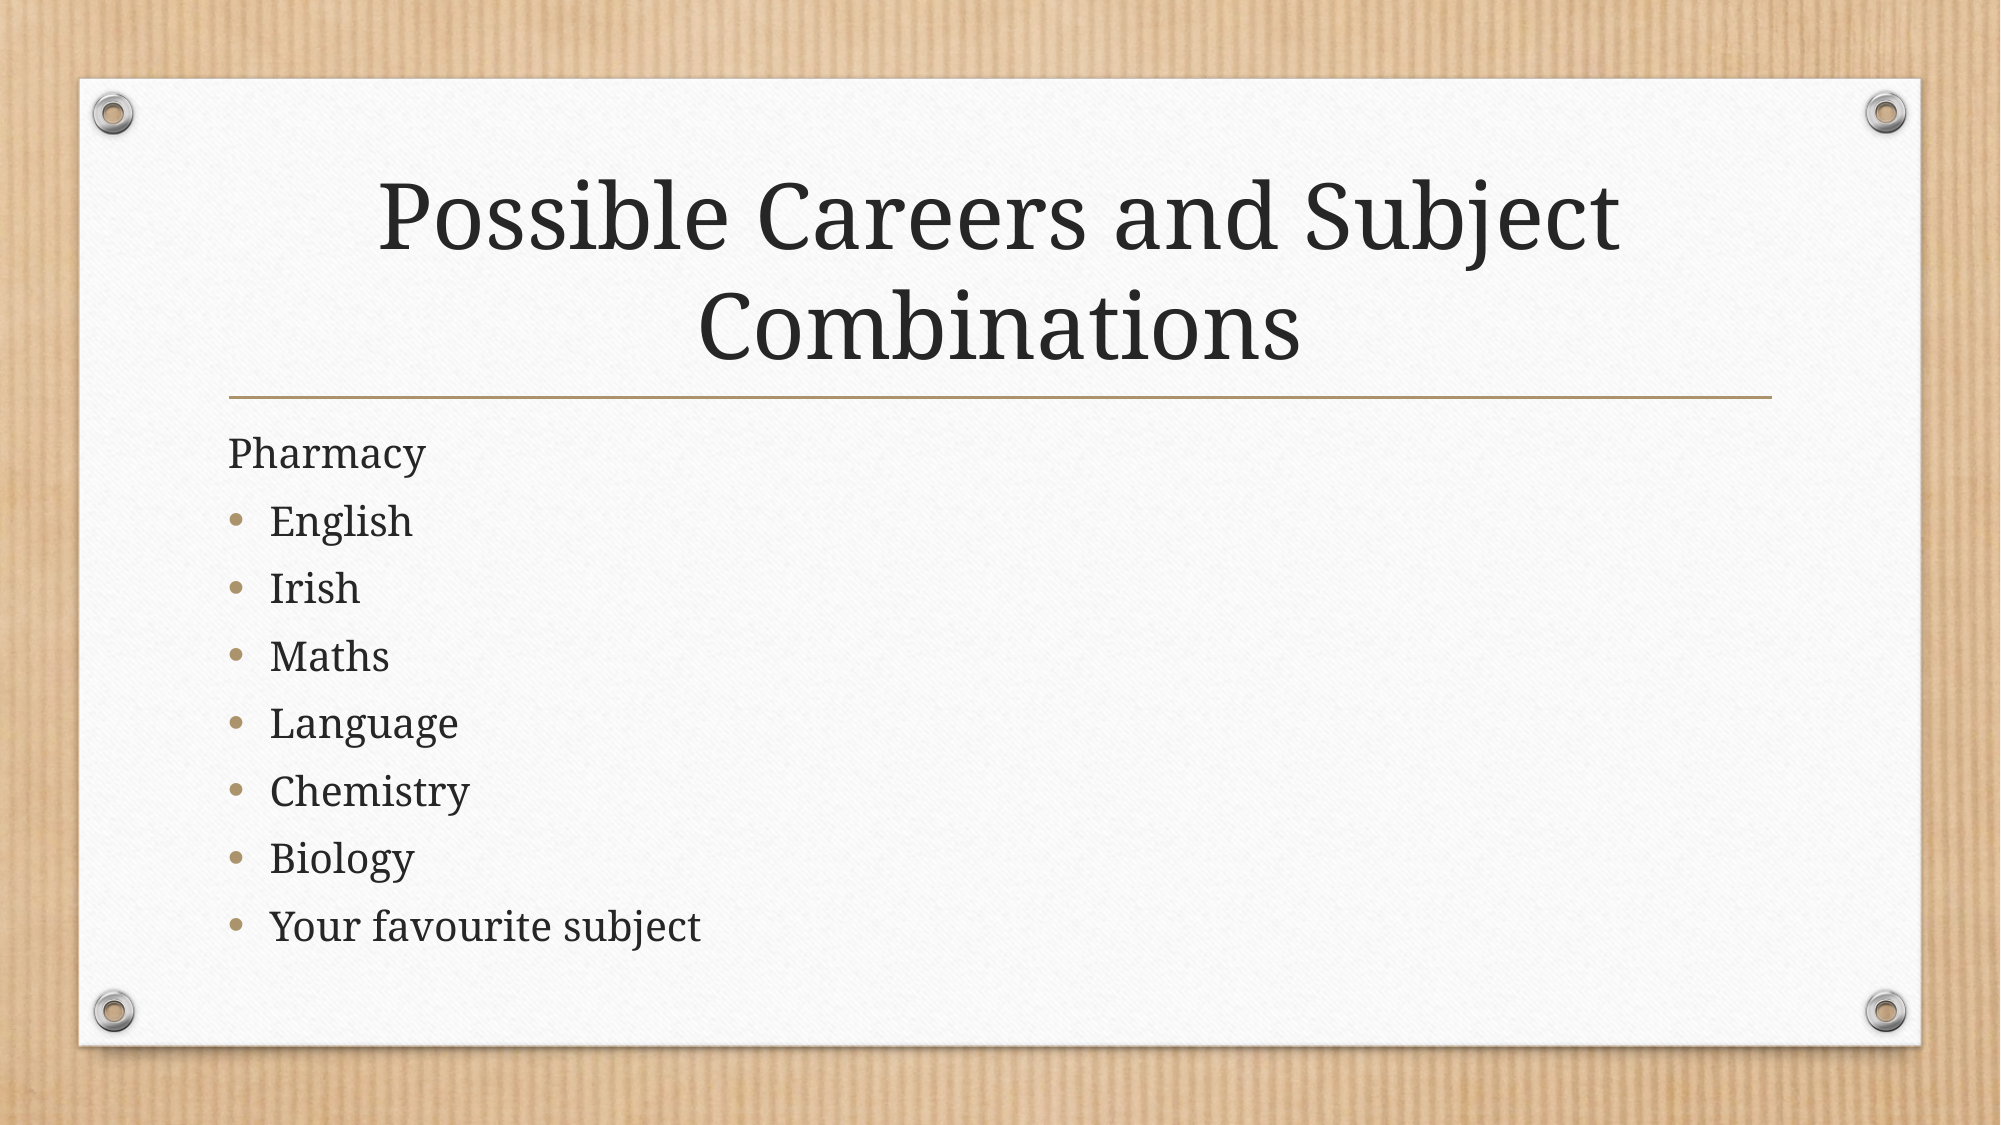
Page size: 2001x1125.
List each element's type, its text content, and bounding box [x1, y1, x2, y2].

list Pharmacy English Irish Maths Language Chemistry Biology Your favourite subject [213, 420, 987, 963]
title Possible Careers and Subject Combinations [212, 161, 1788, 375]
picture [0, 0, 2001, 1125]
